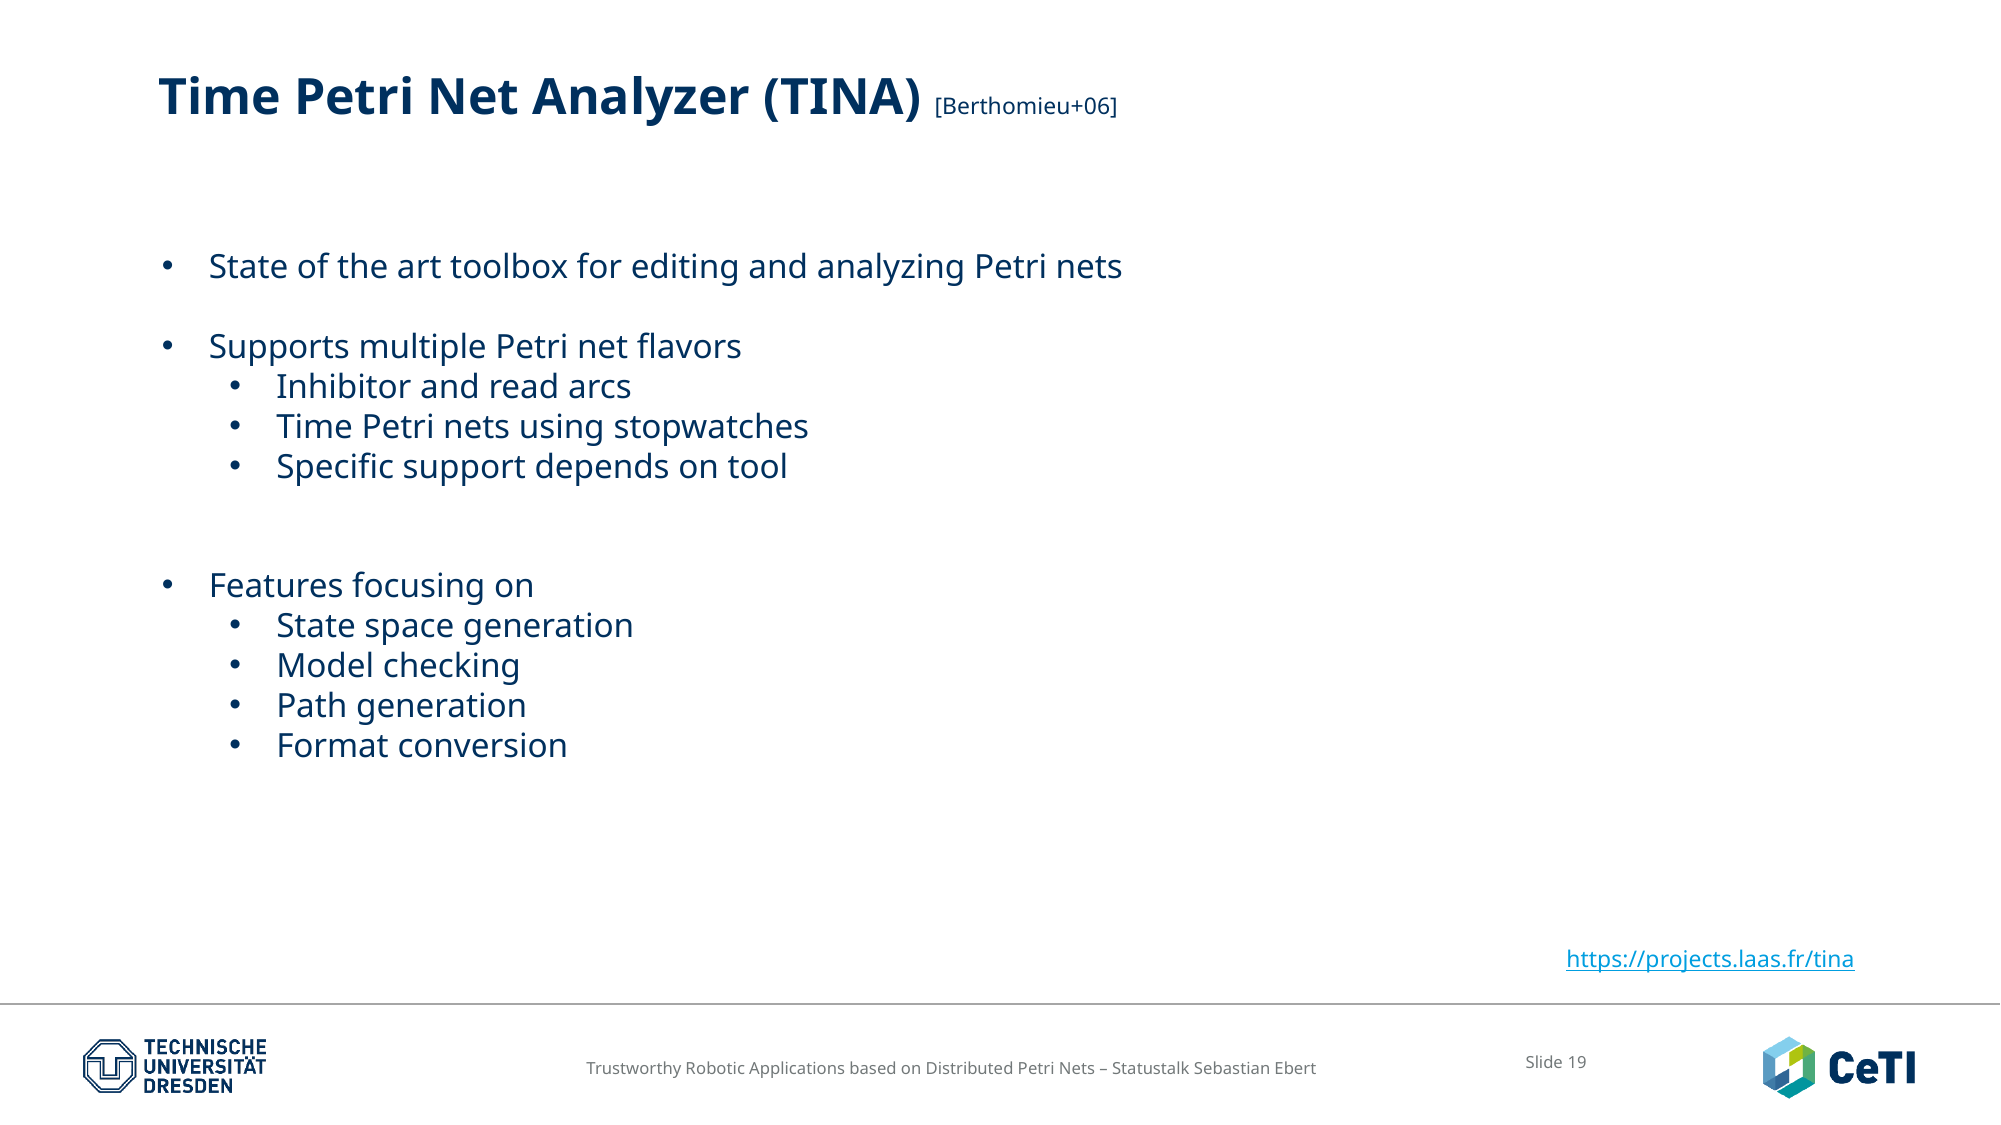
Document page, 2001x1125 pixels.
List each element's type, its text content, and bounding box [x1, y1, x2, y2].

picture [83, 1039, 266, 1093]
text_box State of the art toolbox for editing and analyzing Petri nets Supports multiple Petri net flavors Inhibitor and read arcs Time Petri nets using stopwatches Specific support depends on tool Features focusing on State space generation Model checking Path generation Format conversion [161, 245, 1426, 958]
text_box Time Petri Net Analyzer (TINA) [Berthomieu+06] [143, 56, 1880, 169]
picture [1762, 1036, 1977, 1101]
text_box https://projects.laas.fr/tina [1551, 937, 1870, 984]
